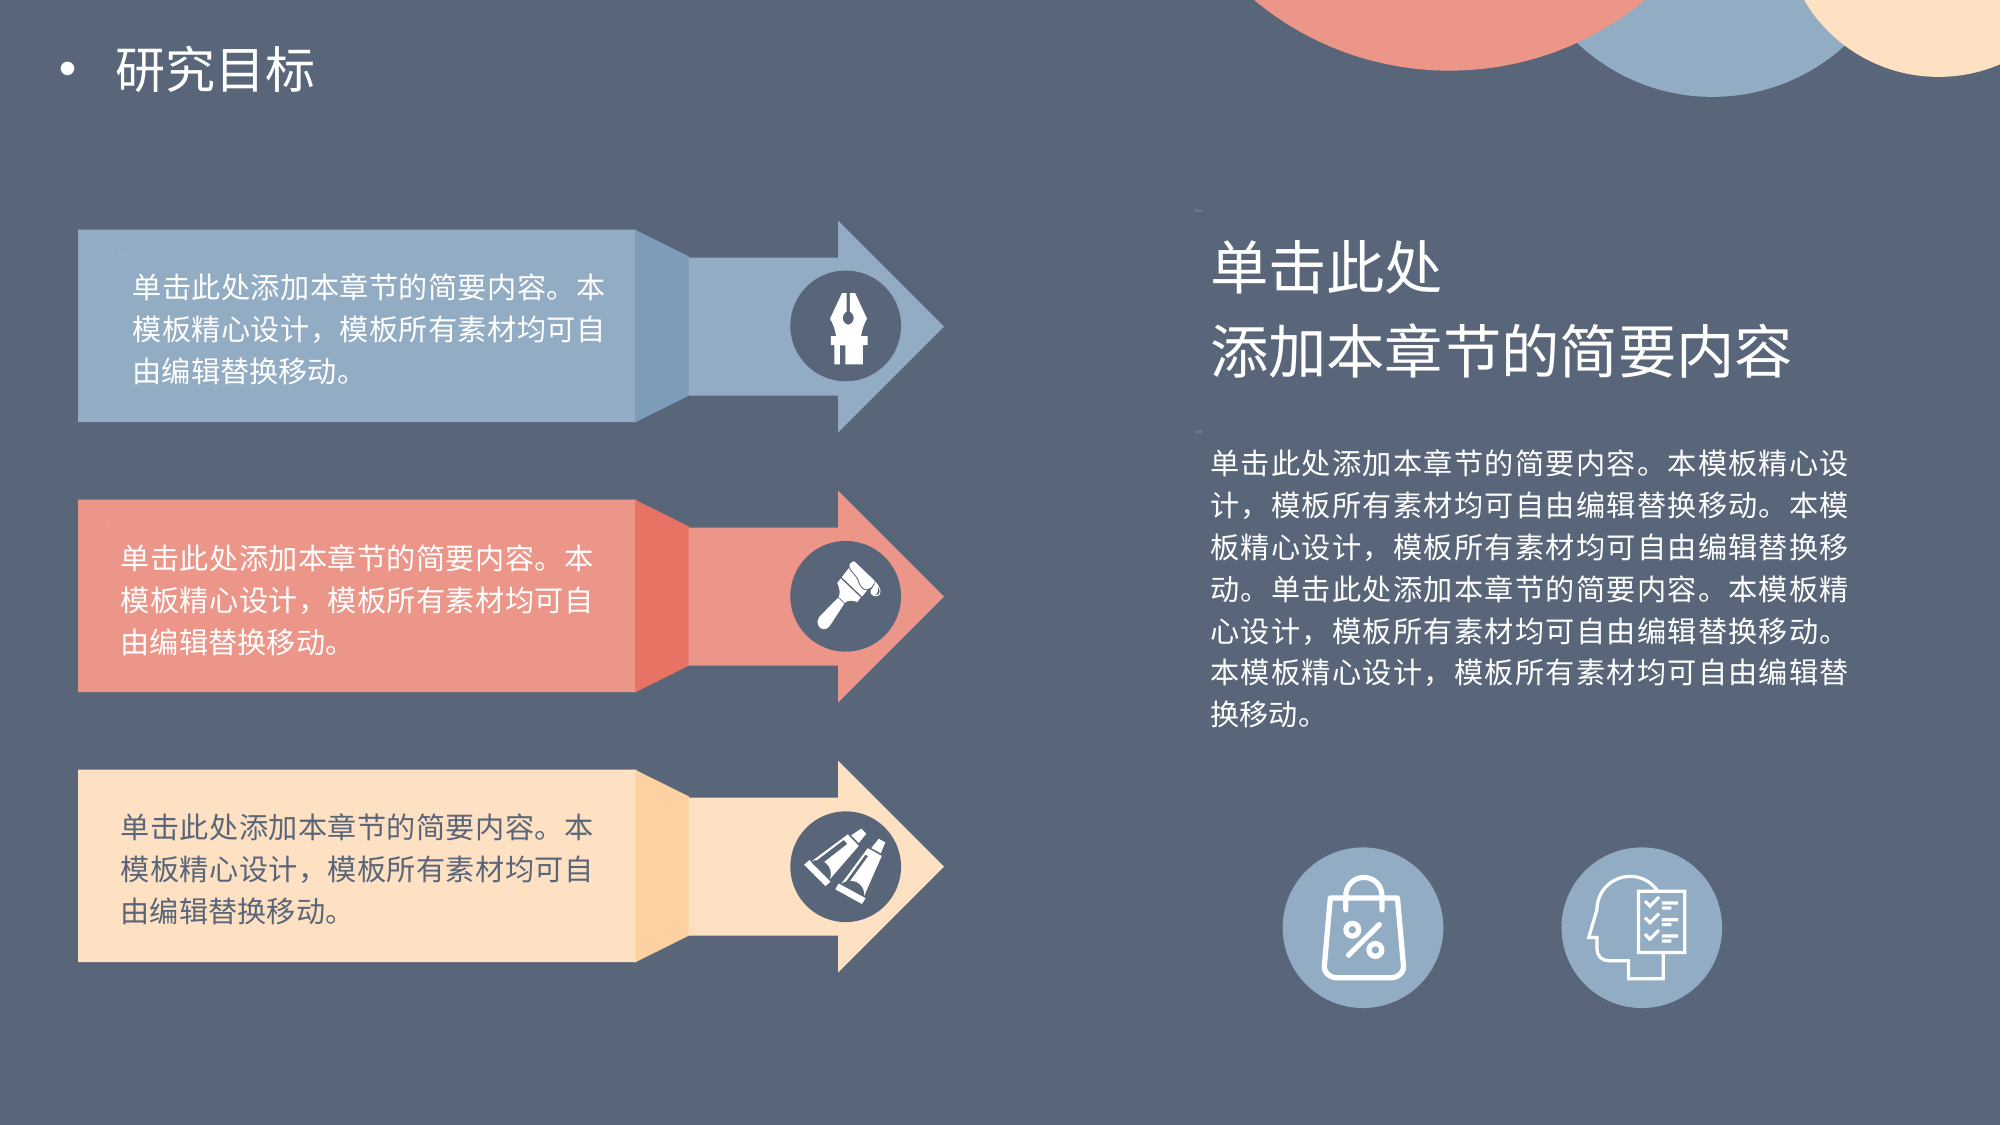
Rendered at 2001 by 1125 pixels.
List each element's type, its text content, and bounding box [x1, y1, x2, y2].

text_box 研究目标 [58, 31, 396, 106]
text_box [78, 220, 944, 433]
text_box [1586, 874, 1687, 981]
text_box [78, 760, 944, 973]
text_box 单击此处添加本章节的简要内容。本模板精心设计，模板所有素材均可自由编辑替换移动。本模板精心设计，模板所有素材均可自由编辑替换移动。单击此处添加本章节的简要内容。本模板精心设计，模板所有素材均可自由编辑替换移动。本模板精心设计，模板所有素材均可自由编辑替换移动。 [1195, 430, 1865, 739]
text_box [1560, 846, 1724, 1010]
text_box [1281, 846, 1445, 1010]
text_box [78, 490, 944, 703]
text_box [1321, 874, 1407, 981]
text_box 单击此处 添加本章节的简要内容 [1195, 209, 1865, 393]
